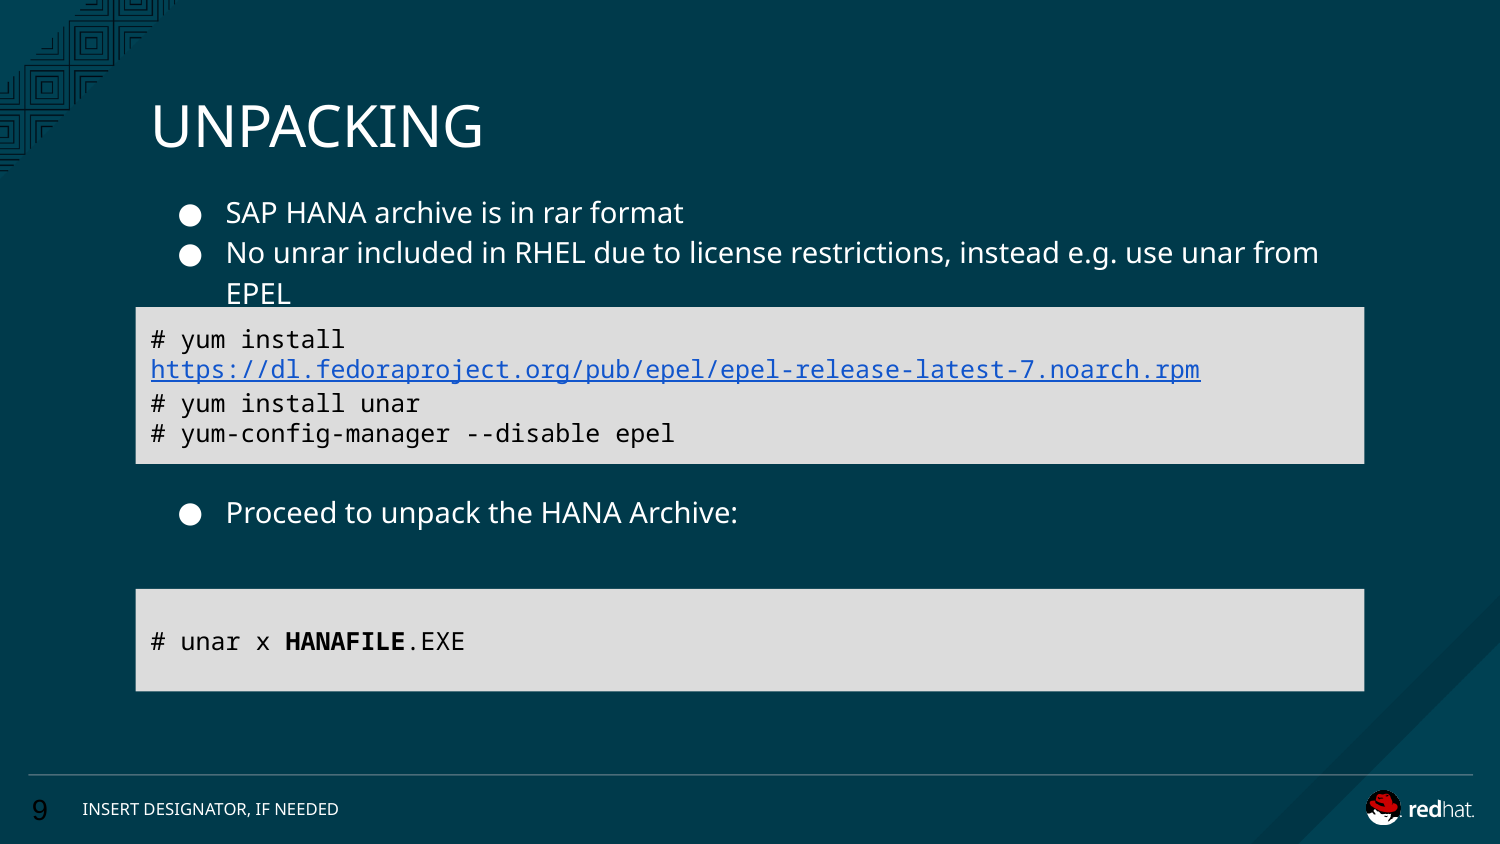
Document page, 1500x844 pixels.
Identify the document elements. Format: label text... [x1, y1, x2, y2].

picture [1410, 805, 1416, 816]
slide_number ‹#› [16, 776, 77, 842]
title UNPACKING [135, 0, 1365, 175]
list SAP HANA archive is in rar format No unrar included in RHEL due to license restrictions, instead e.g. use unar from EPEL [135, 175, 1365, 307]
picture [1367, 791, 1400, 824]
picture [1430, 800, 1440, 817]
text_box # yum install https://dl.fedoraproject.org/pub/epel/epel-release-latest-7.noarch.rpm # yum install unar # yum-config-manager --disable epel [135, 307, 1365, 464]
picture [1418, 806, 1427, 817]
list Proceed to unpack the HANA Archive: [135, 473, 1365, 577]
text_box # unar x HANAFILE.EXE [135, 588, 1365, 692]
